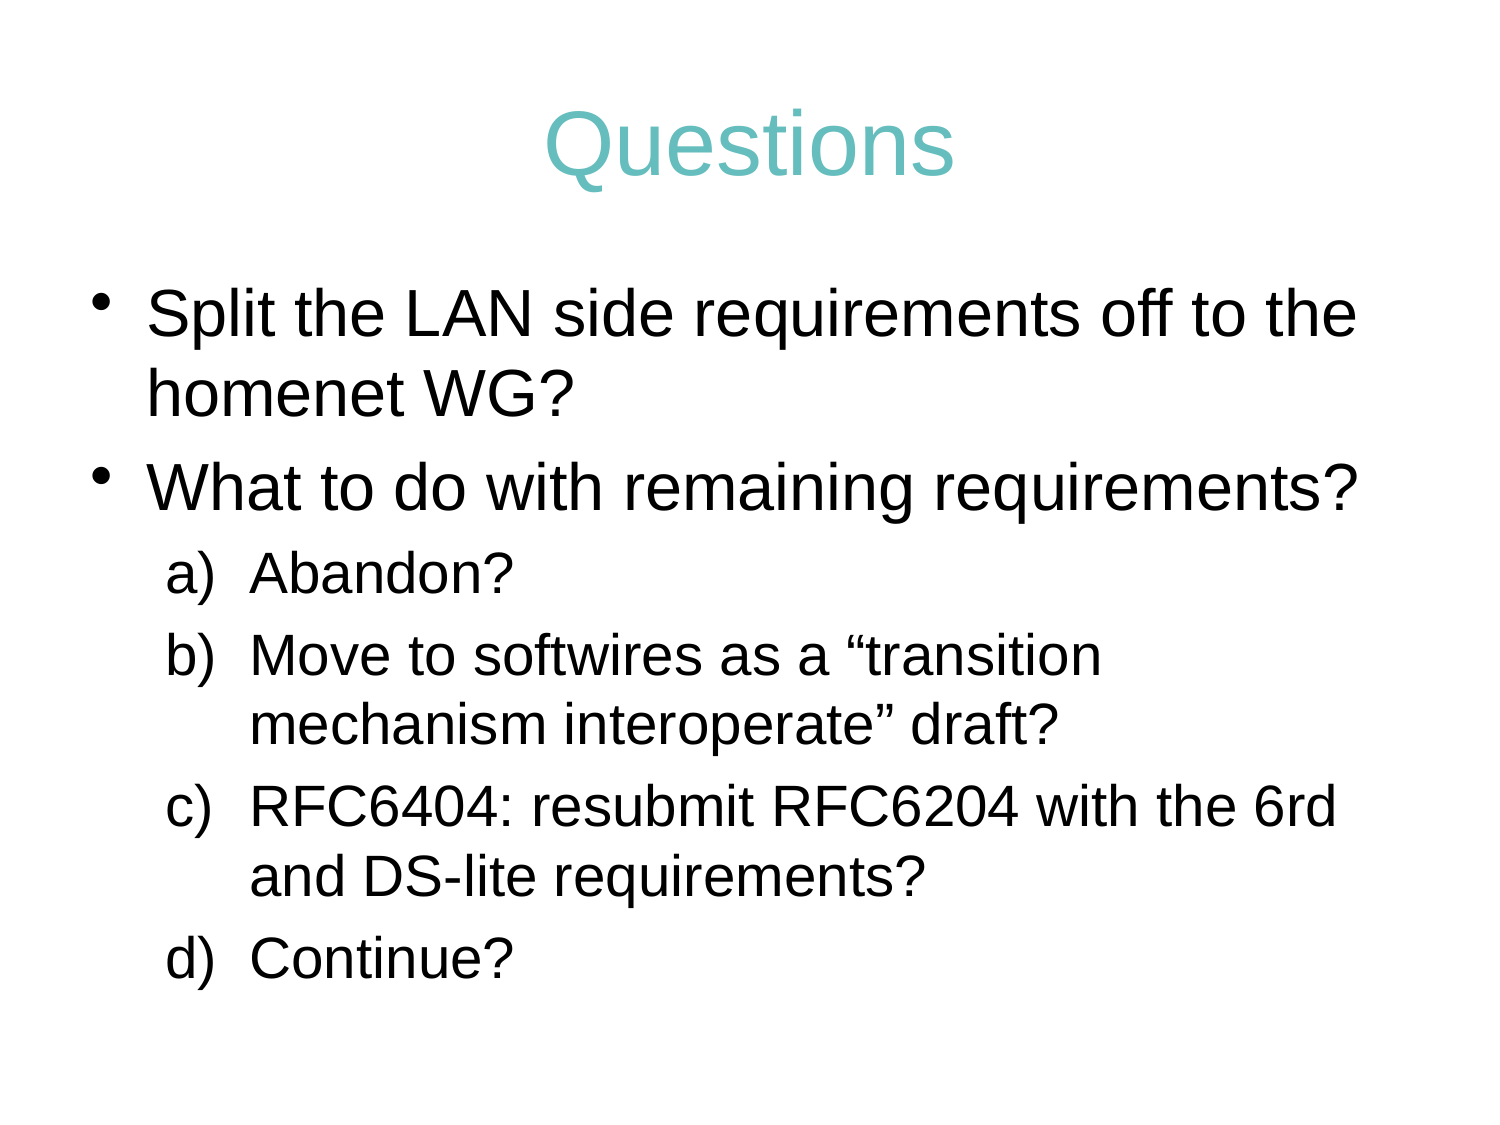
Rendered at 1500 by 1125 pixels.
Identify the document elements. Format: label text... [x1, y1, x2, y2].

title Questions [74, 44, 1426, 233]
list Split the LAN side requirements off to the homenet WG? What to do with remaining requirements? Abandon? Move to softwires as a “transition mechanism interoperate” draft? RFC6404: resubmit RFC6204 with the 6rd and DS-lite requirements? Continue? [74, 262, 1426, 1006]
